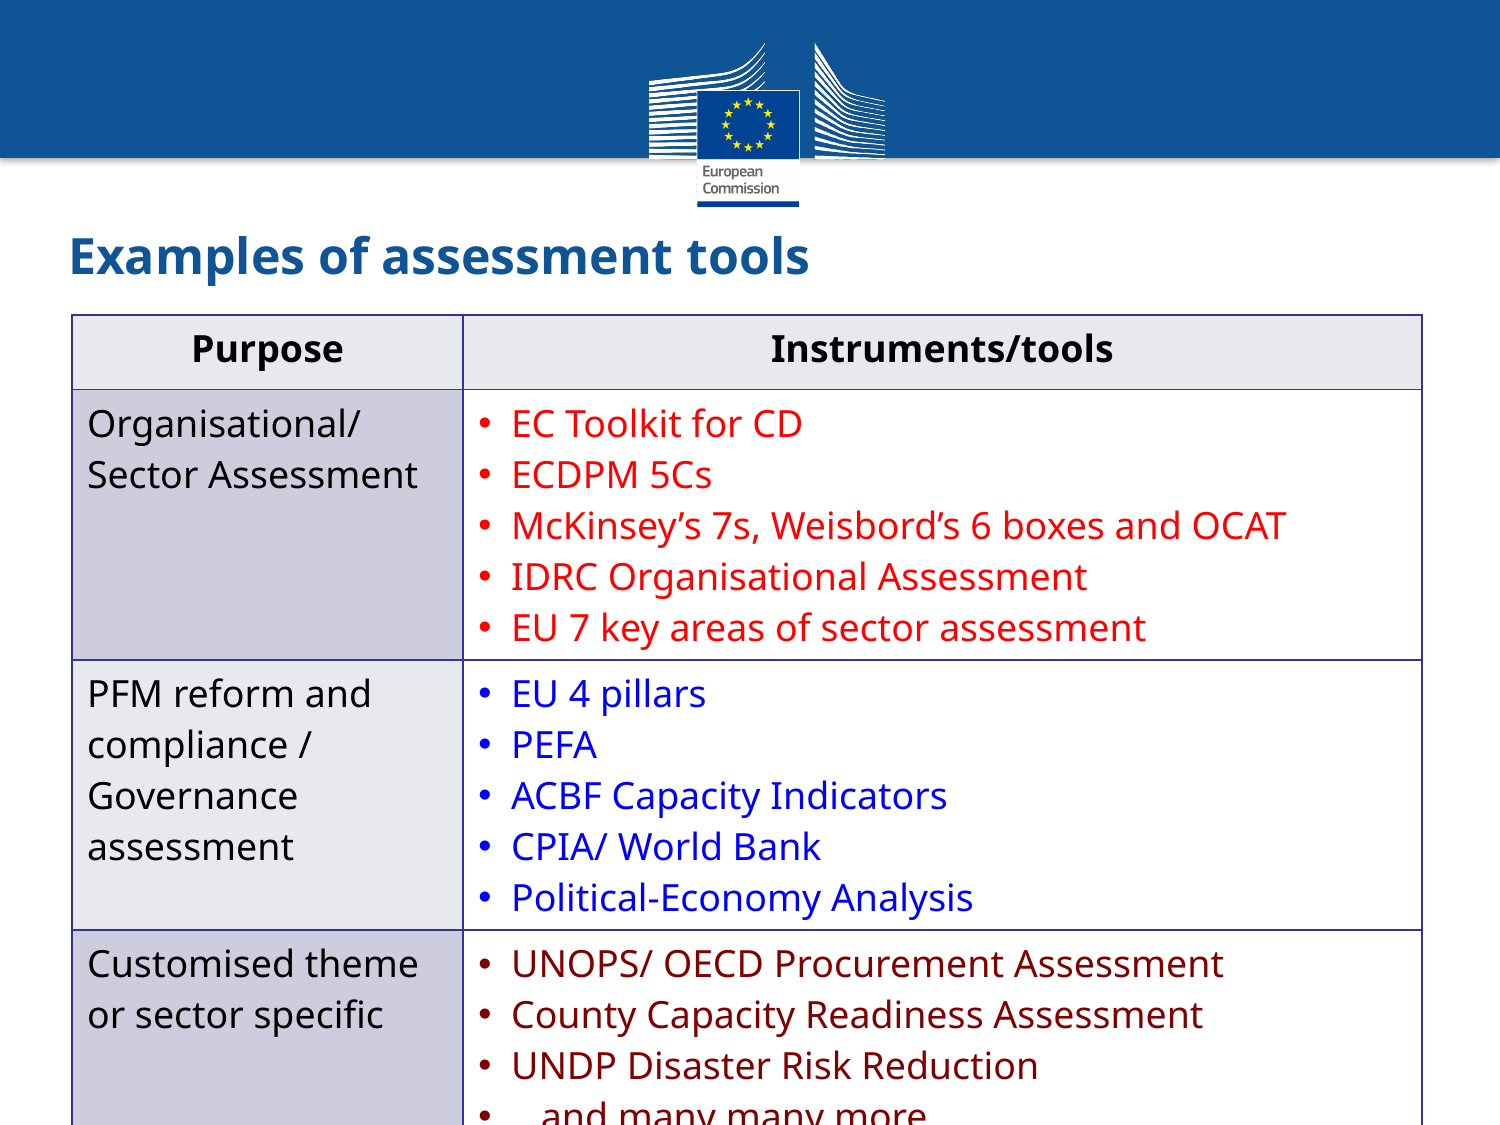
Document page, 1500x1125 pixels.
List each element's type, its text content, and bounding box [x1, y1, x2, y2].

table_cell EC Toolkit for CD ECDPM 5Cs McKinsey’s 7s, Weisbord’s 6 boxes and OCAT IDRC Organisational Assessment EU 7 key areas of sector assessment [464, 390, 1421, 659]
table_cell Organisational/ Sector Assessment [73, 390, 462, 659]
table_cell UNOPS/ OECD Procurement Assessment County Capacity Readiness Assessment UNDP Disaster Risk Reduction …and many many more. [464, 931, 1421, 1125]
title Examples of assessment tools [53, 196, 988, 313]
table_header Instruments/tools [464, 316, 1421, 389]
table_cell Customised theme or sector specific [73, 931, 462, 1125]
table_cell PFM reform and compliance / Governance assessment [73, 661, 462, 929]
table_cell EU 4 pillars PEFA ACBF Capacity Indicators CPIA/ World Bank Political-Economy Analysis [464, 661, 1421, 929]
picture [649, 42, 885, 196]
table_header Purpose [73, 316, 462, 389]
